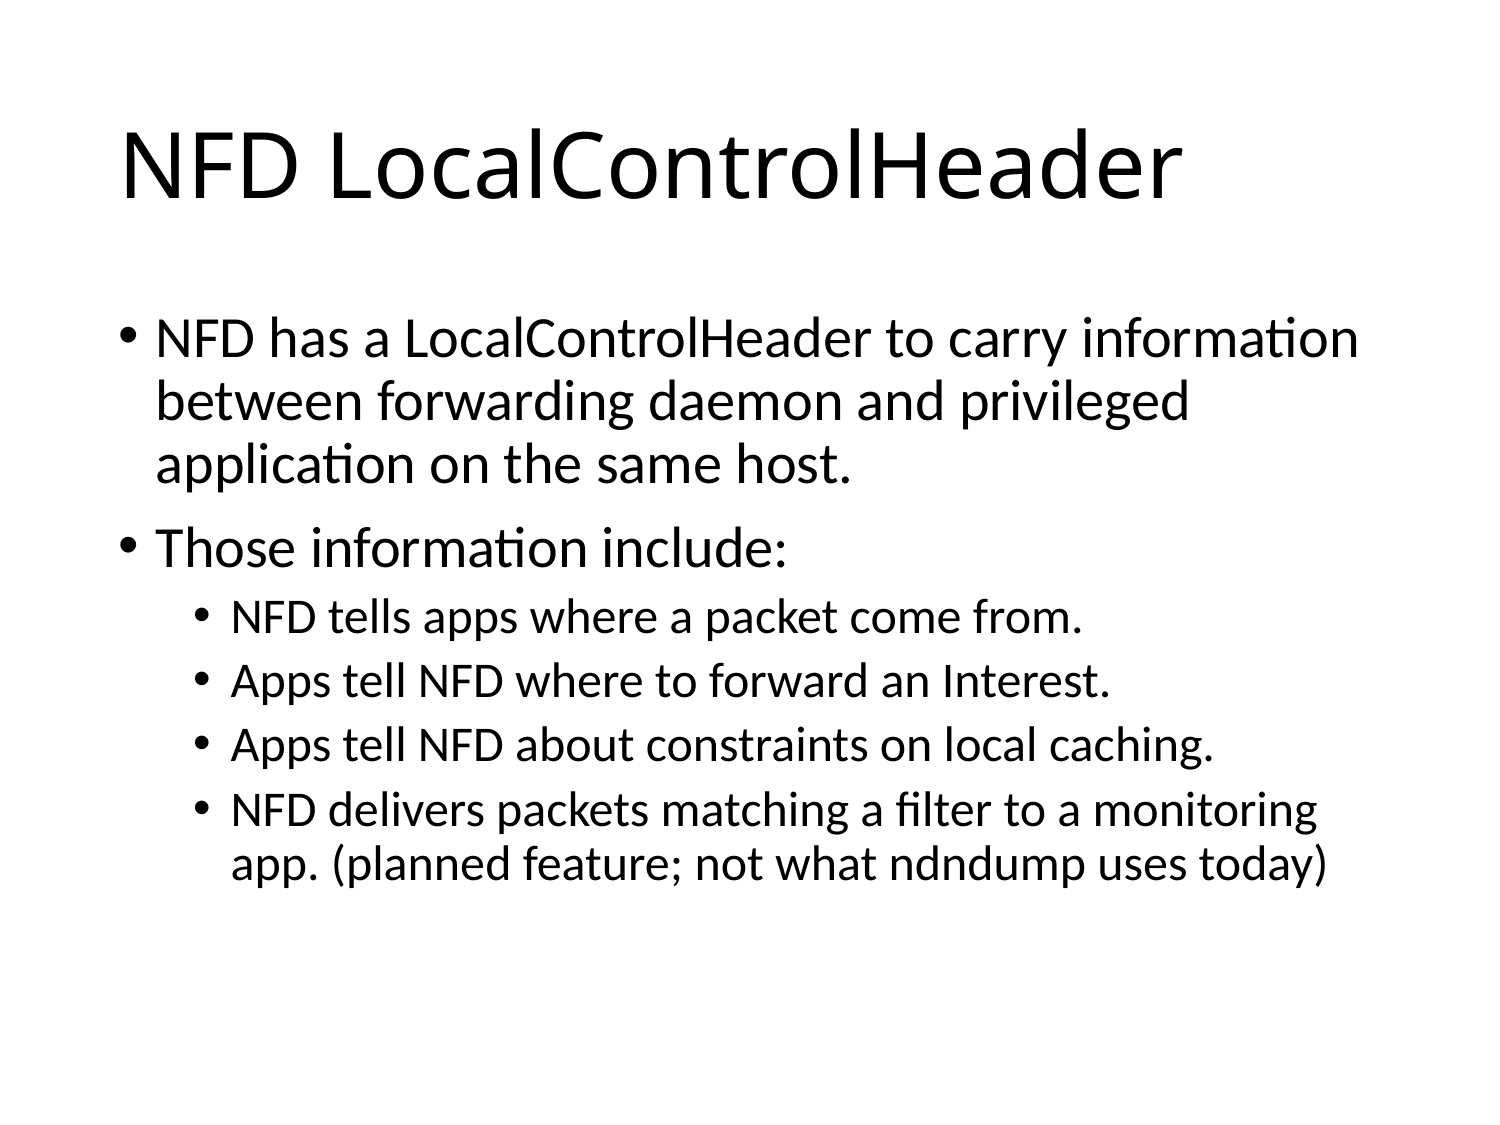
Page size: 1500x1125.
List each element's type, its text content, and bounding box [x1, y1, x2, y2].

list NFD has a LocalControlHeader to carry information between forwarding daemon and privileged application on the same host. Those information include: NFD tells apps where a packet come from. Apps tell NFD where to forward an Interest. Apps tell NFD about constraints on local caching. NFD delivers packets matching a filter to a monitoring app. (planned feature; not what ndndump uses today) [103, 299, 1397, 1014]
title NFD LocalControlHeader [103, 59, 1397, 278]
